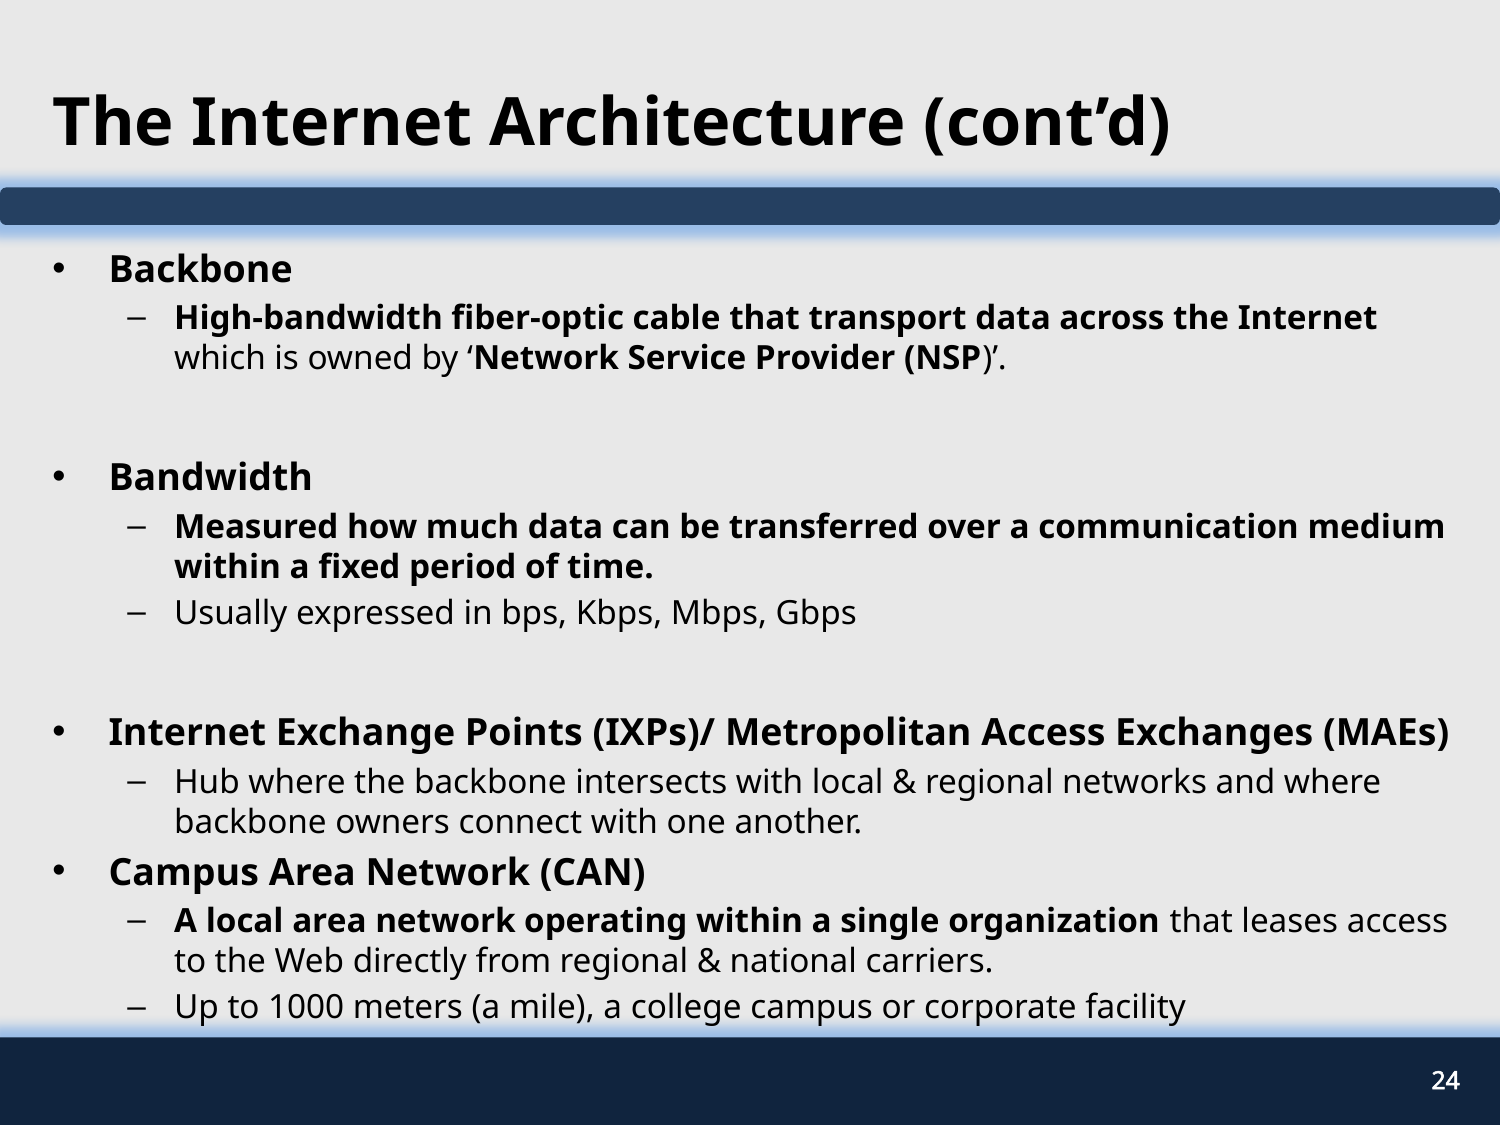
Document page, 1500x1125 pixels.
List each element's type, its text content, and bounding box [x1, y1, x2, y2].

slide_number 24 [1412, 1050, 1475, 1113]
title The Internet Architecture (cont’d) [37, 62, 1338, 176]
list Backbone High-bandwidth fiber-optic cable that transport data across the Internet which is owned by ‘Network Service Provider (NSP)’. Bandwidth Measured how much data can be transferred over a communication medium within a fixed period of time. Usually expressed in bps, Kbps, Mbps, Gbps Internet Exchange Points (IXPs)/ Metropolitan Access Exchanges (MAEs) Hub where the backbone intersects with local & regional networks and where backbone owners connect with one another. Campus Area Network (CAN) A local area network operating within a single organization that leases access to the Web directly from regional & national carriers. Up to 1000 meters (a mile), a college campus or corporate facility [37, 237, 1475, 1025]
